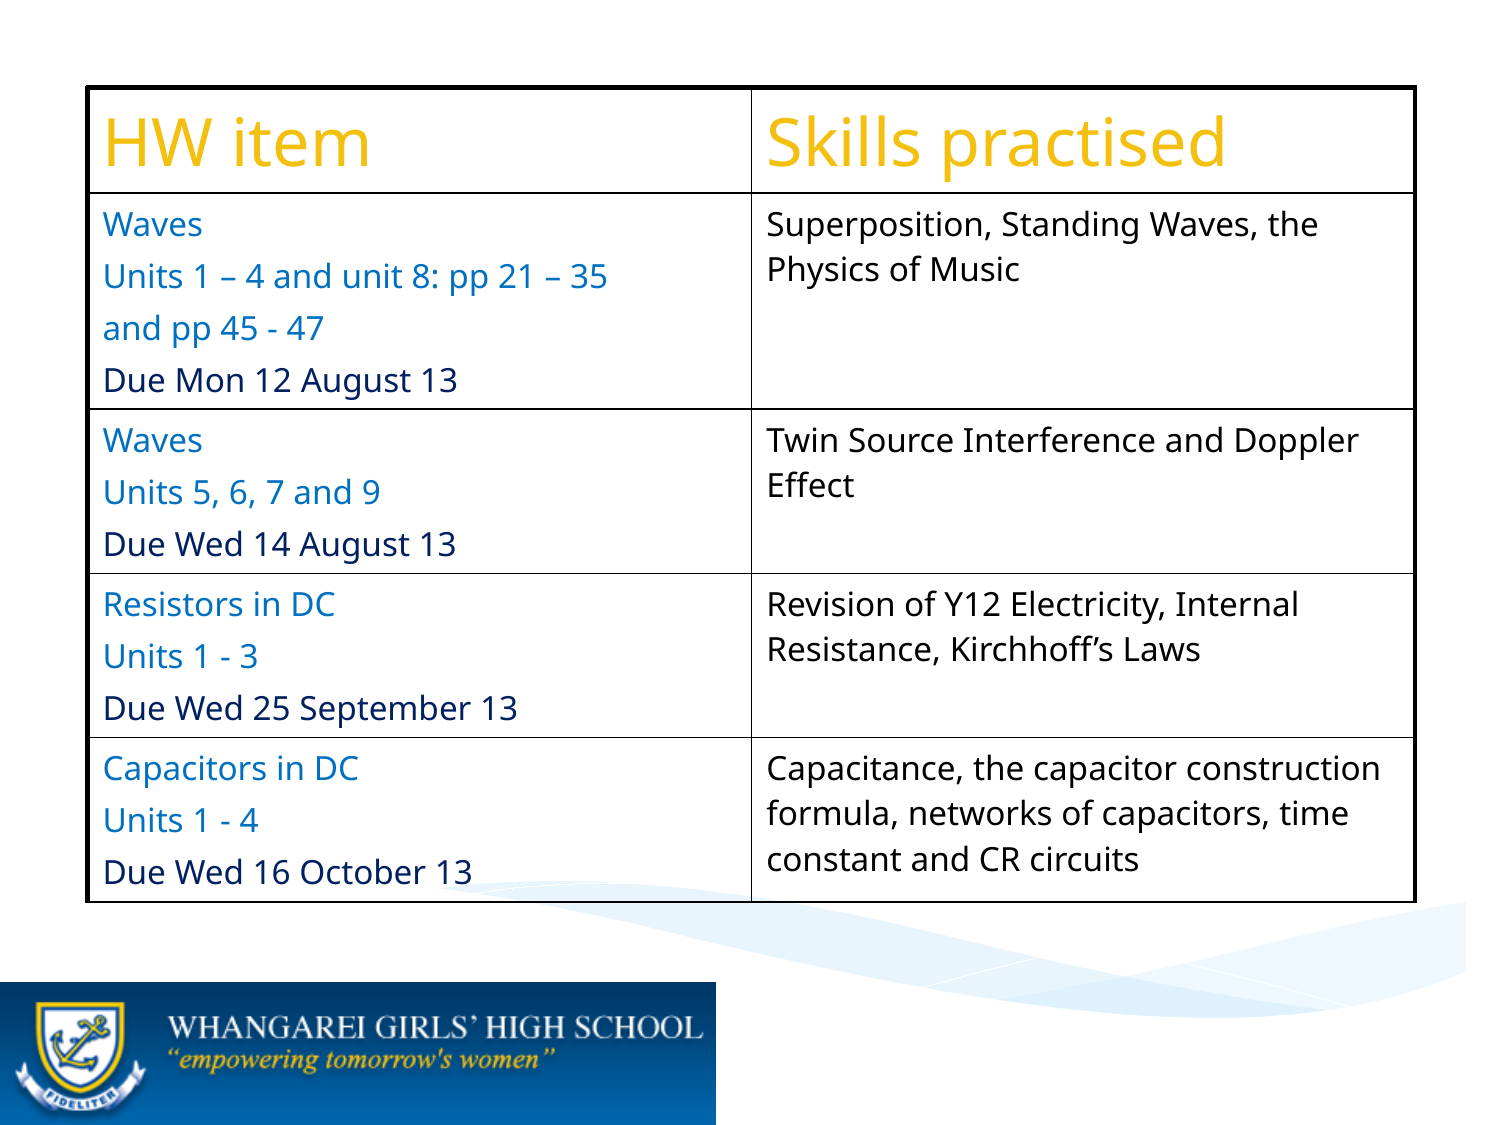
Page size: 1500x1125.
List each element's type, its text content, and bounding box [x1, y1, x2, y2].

table_cell Twin Source Interference and Doppler Effect [752, 410, 1413, 573]
picture [0, 982, 716, 1125]
table_header HW item [90, 90, 751, 192]
table_cell Waves Units 1 – 4 and unit 8: pp 21 – 35 and pp 45 - 47 Due Mon 12 August 13 [90, 194, 751, 408]
table_header Skills practised [752, 90, 1413, 192]
table_cell Resistors in DC Units 1 - 3 Due Wed 25 September 13 [90, 574, 751, 737]
table_cell Waves Units 5, 6, 7 and 9 Due Wed 14 August 13 [90, 410, 751, 573]
table_cell Superposition, Standing Waves, the Physics of Music [752, 194, 1413, 408]
table_cell Capacitors in DC Units 1 - 4 Due Wed 16 October 13 [90, 738, 751, 901]
table_cell Revision of Y12 Electricity, Internal Resistance, Kirchhoff’s Laws [752, 574, 1413, 737]
table_cell Capacitance, the capacitor construction formula, networks of capacitors, time constant and CR circuits [752, 738, 1413, 901]
